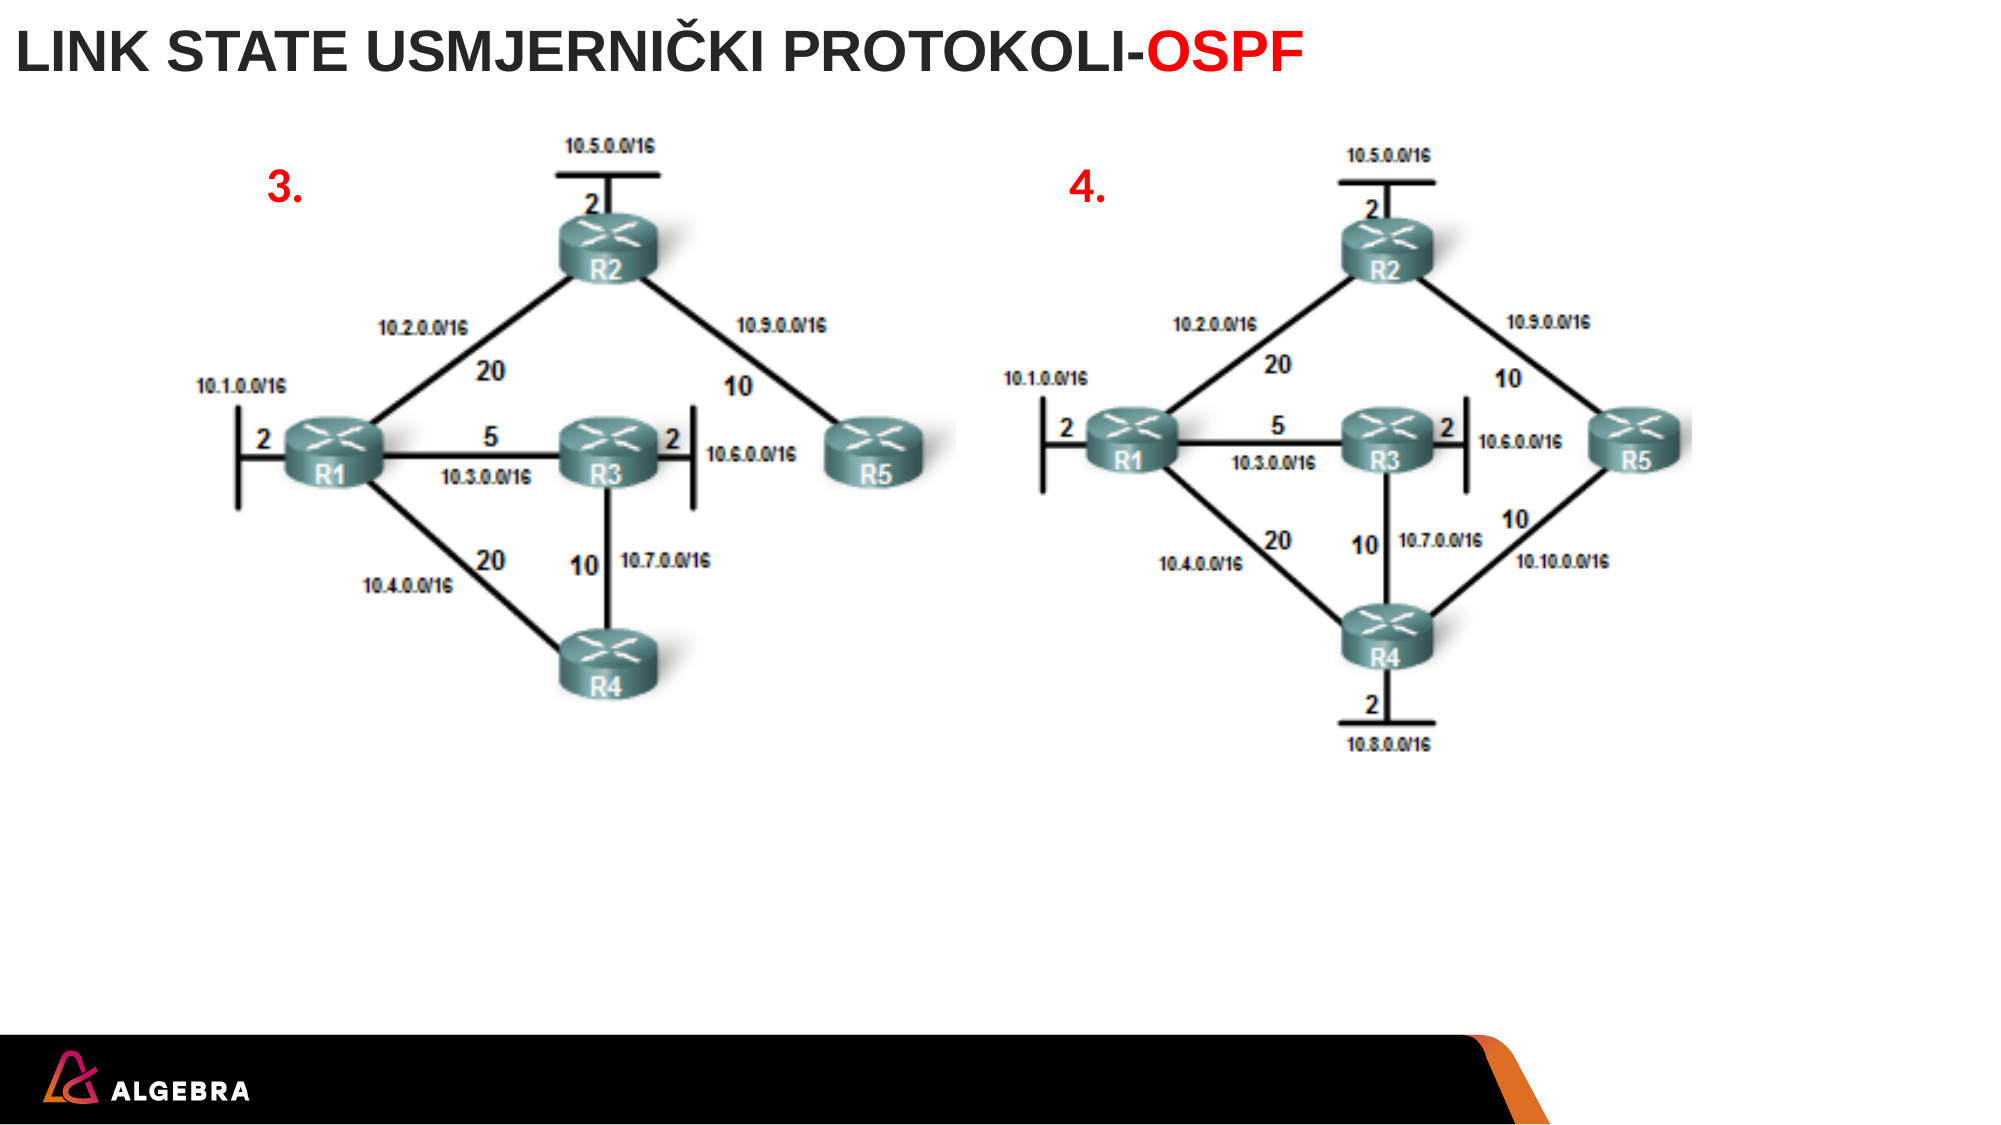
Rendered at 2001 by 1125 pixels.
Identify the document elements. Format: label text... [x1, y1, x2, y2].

picture [999, 144, 1692, 767]
picture [0, 1034, 1733, 1125]
title LINK STATE USMJERNIČKI PROTOKOLI-OSPF [0, 0, 1750, 107]
picture [191, 121, 956, 720]
